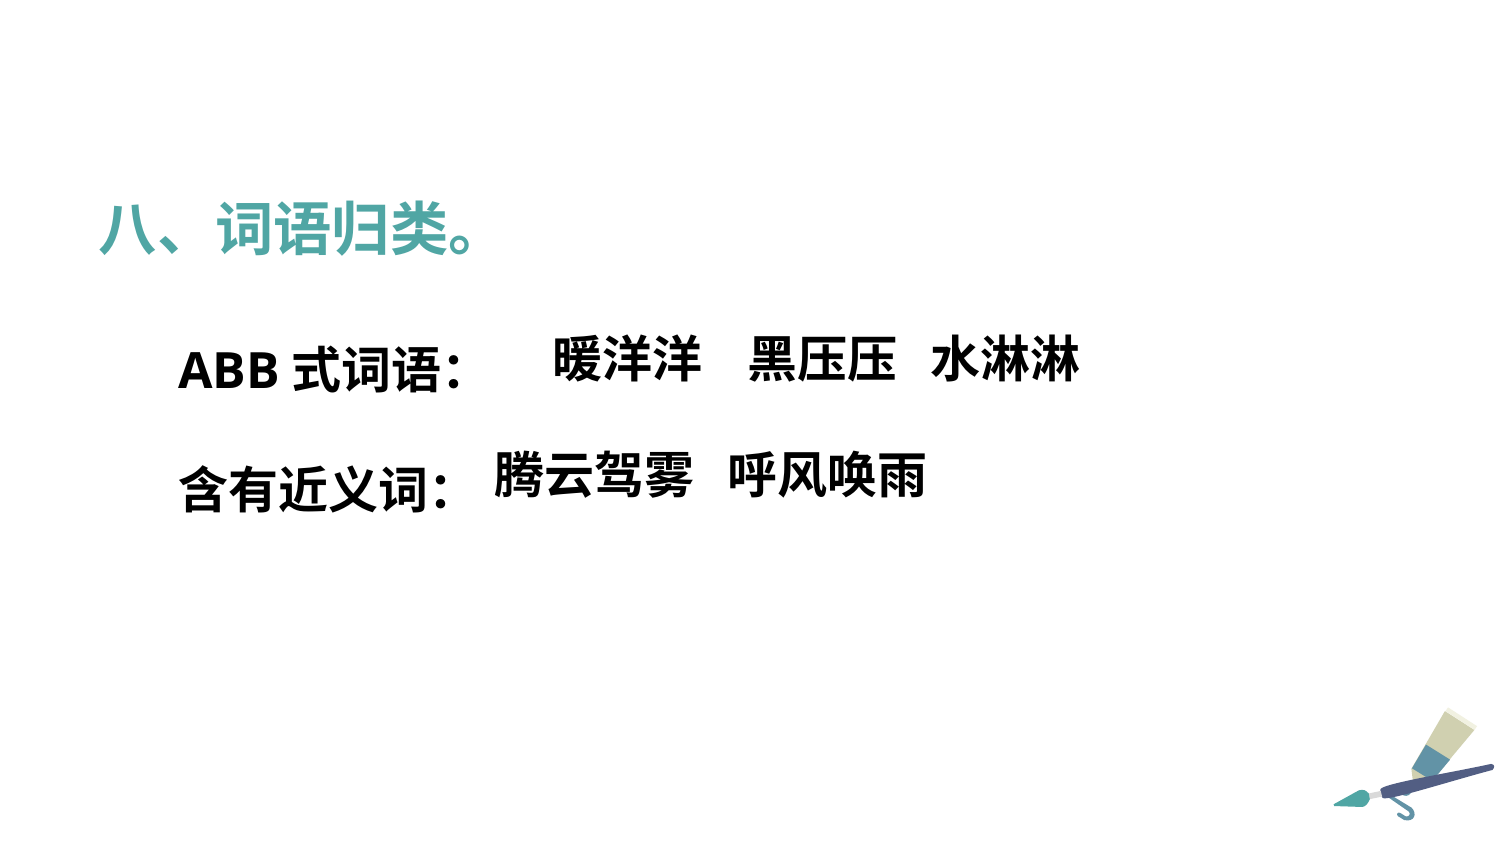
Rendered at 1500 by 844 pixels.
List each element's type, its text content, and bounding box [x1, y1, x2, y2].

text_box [1358, 708, 1481, 844]
text_box 八、词语归类。 [84, 150, 529, 270]
text_box 腾云驾雾 呼风唤雨 [479, 436, 943, 511]
text_box ABB式词语： 含有近义词： [163, 271, 1500, 527]
text_box 暖洋洋 黑压压 水淋淋 [537, 319, 1141, 395]
